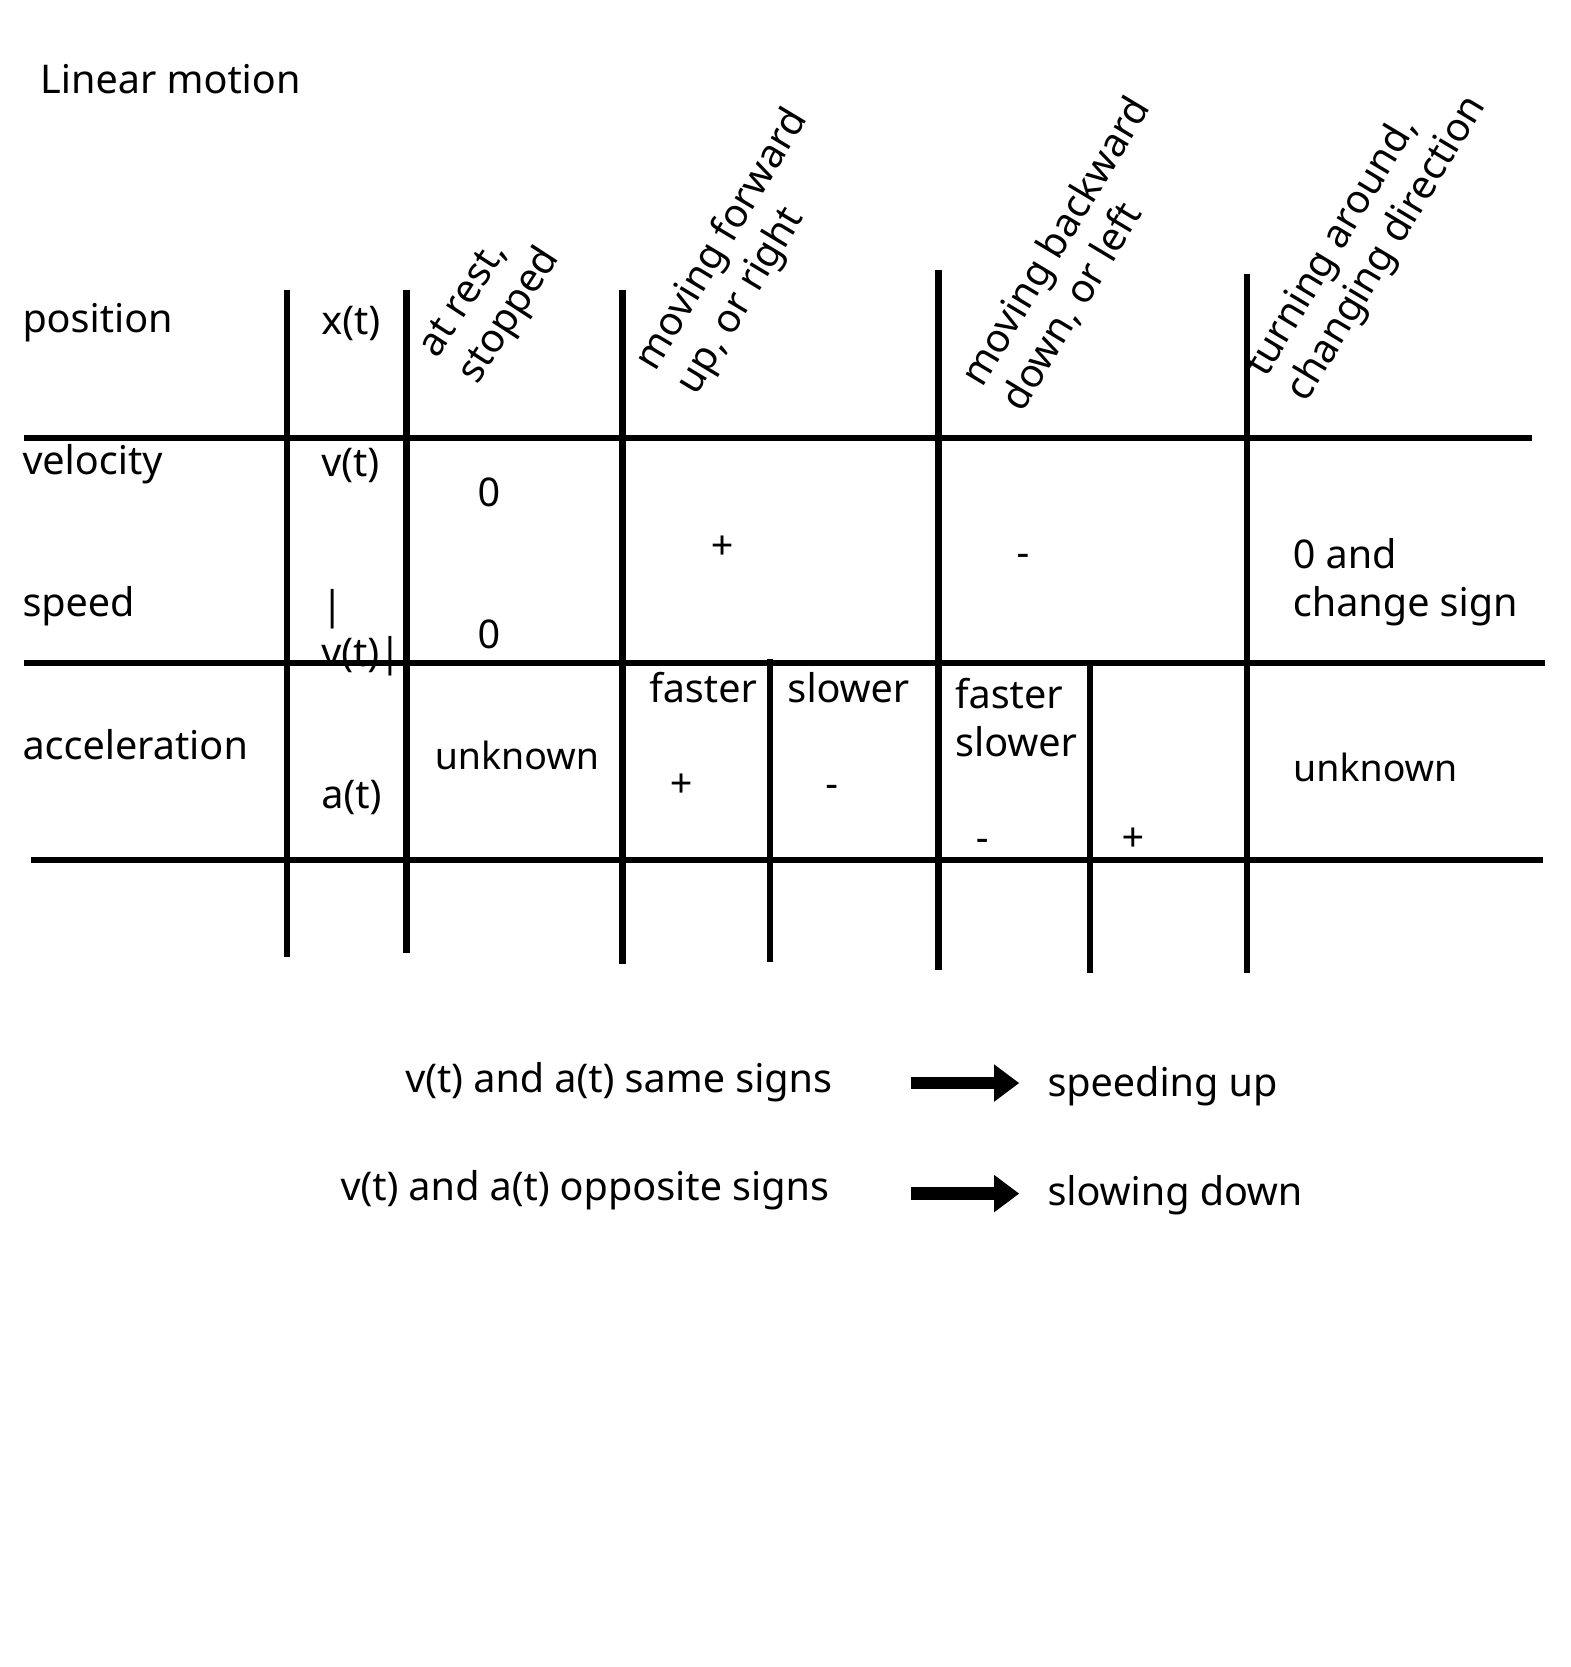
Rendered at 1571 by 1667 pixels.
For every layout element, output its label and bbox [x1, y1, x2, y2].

text_box [7, 0, 1571, 1222]
